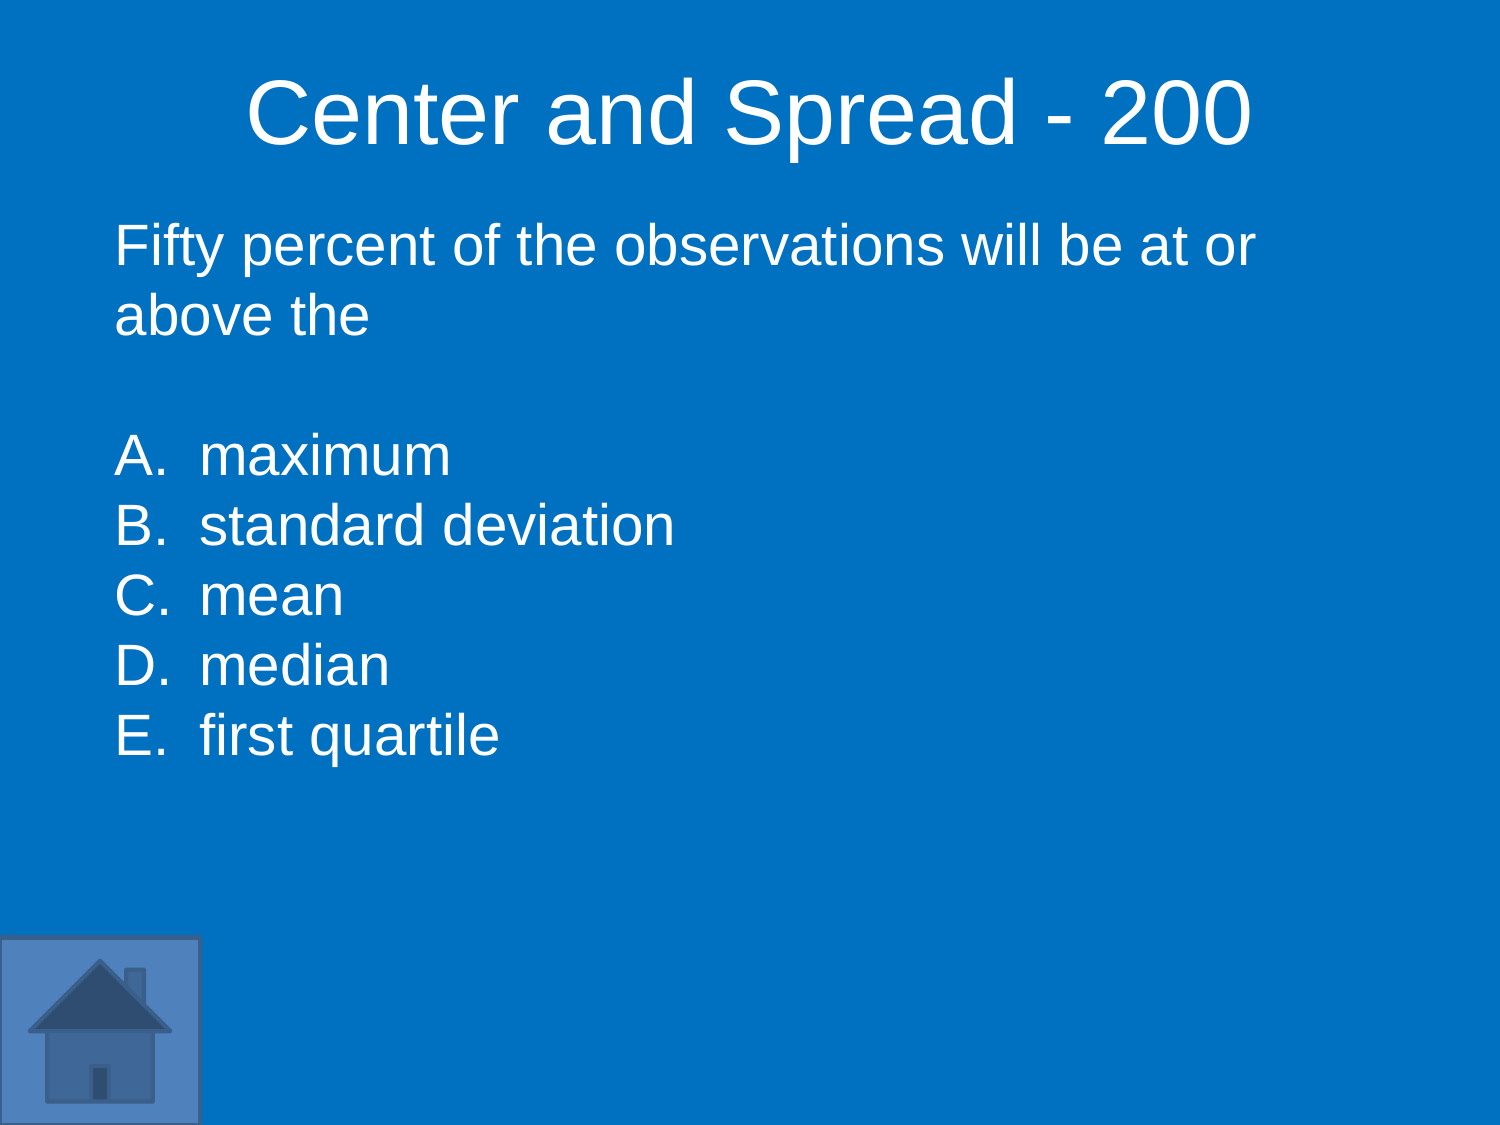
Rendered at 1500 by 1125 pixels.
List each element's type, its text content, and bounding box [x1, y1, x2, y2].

text_box Fifty percent of the observations will be at or above the maximum standard deviation mean median first quartile [99, 199, 1413, 775]
text_box [0, 935, 202, 1125]
text_box Center and Spread - 200 [74, 45, 1425, 233]
